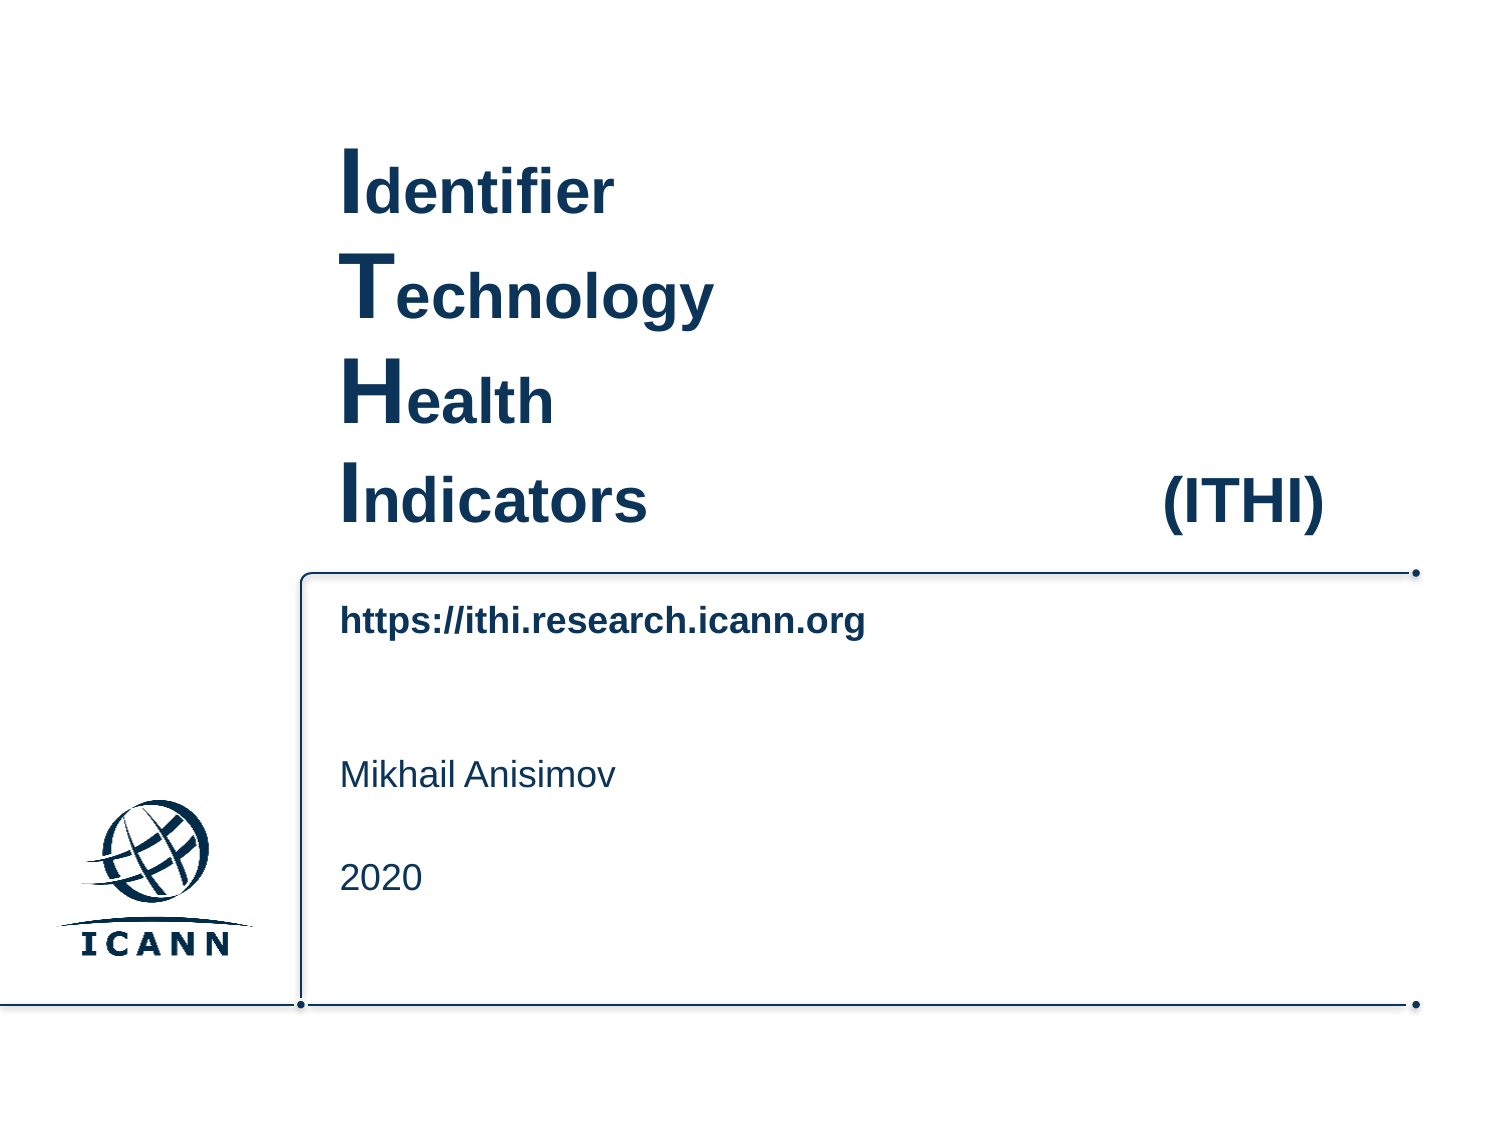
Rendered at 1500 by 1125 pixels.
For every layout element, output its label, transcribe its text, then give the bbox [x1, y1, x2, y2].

title Identifier Technology Health Indicators (ITHI) [338, 125, 1386, 541]
list Mikhail Anisimov [339, 753, 1387, 856]
picture [57, 800, 253, 956]
list 2020 [339, 856, 1387, 923]
list https://ithi.research.icann.org [339, 599, 1387, 717]
